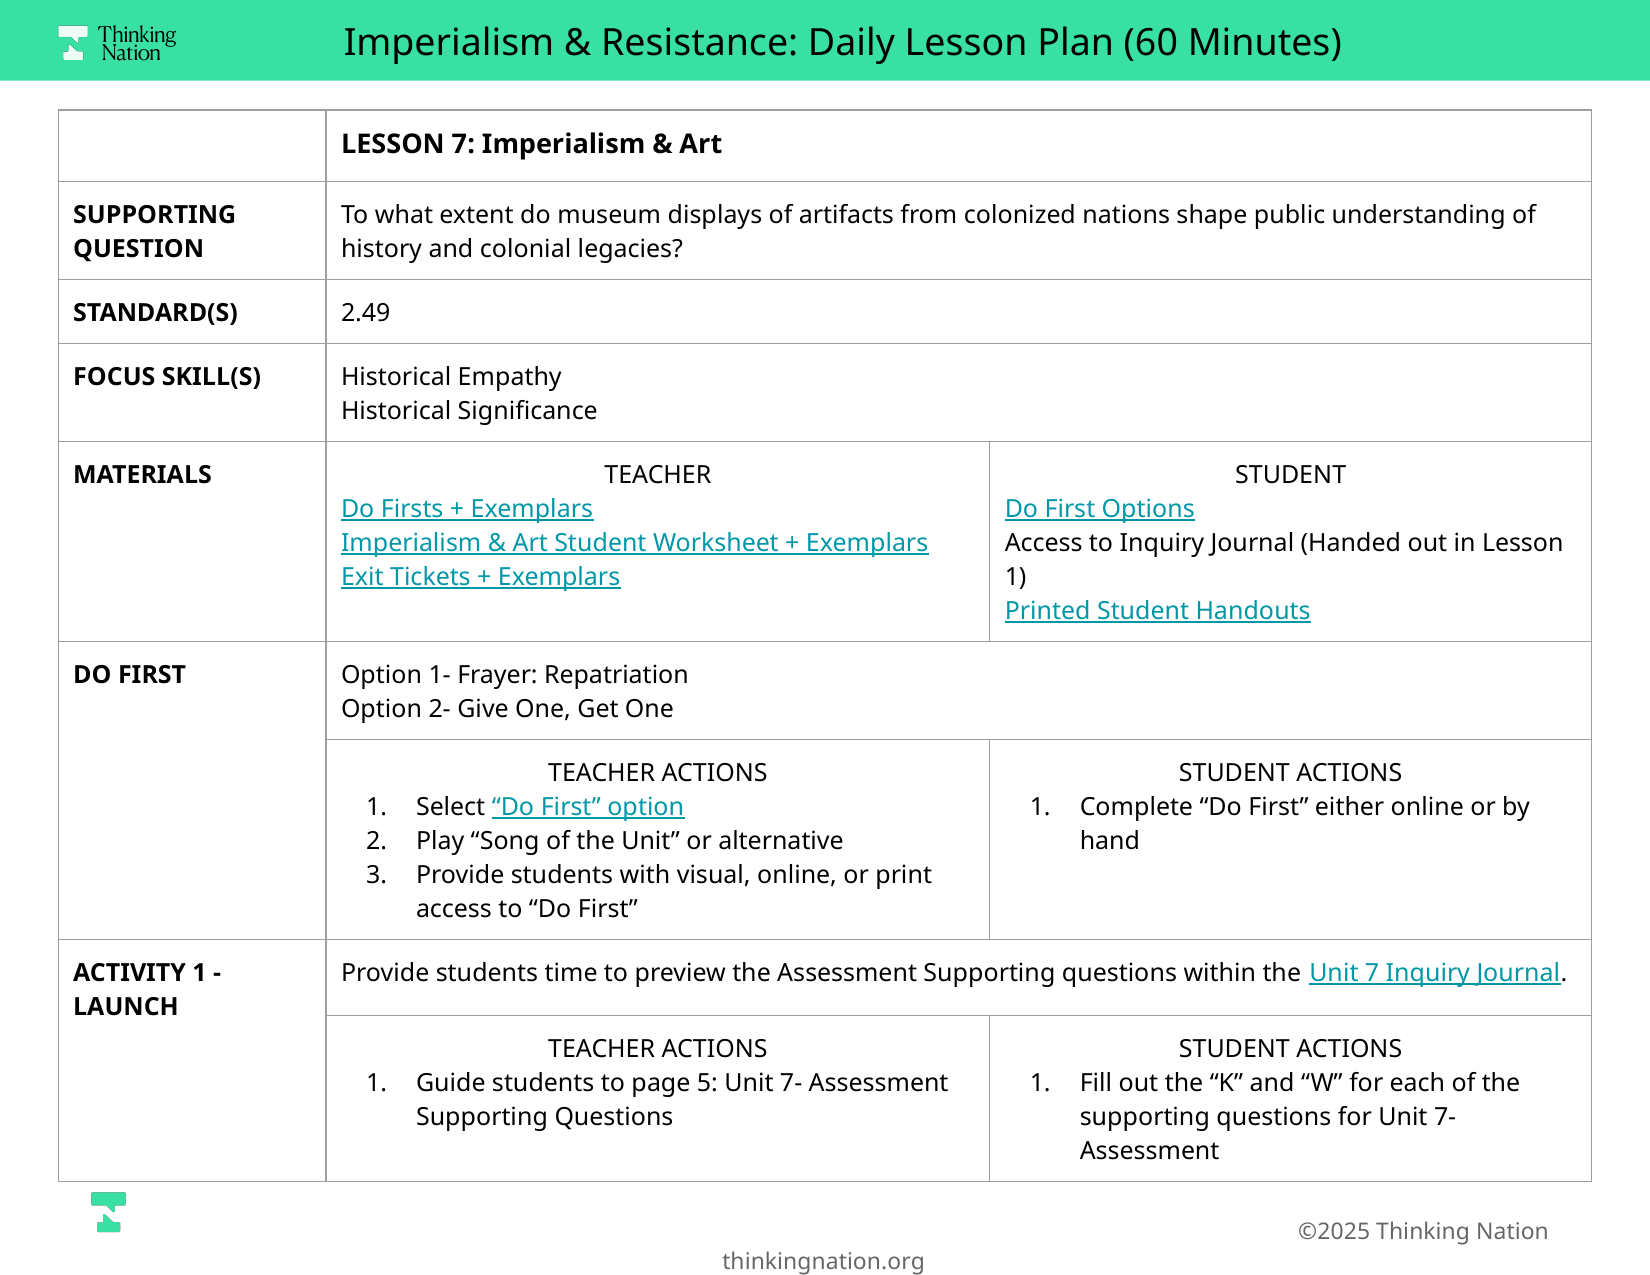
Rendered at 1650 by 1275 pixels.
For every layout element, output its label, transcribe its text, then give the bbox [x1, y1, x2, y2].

table_cell STANDARD(S) [59, 280, 325, 343]
table_cell 2.49 [327, 280, 1591, 343]
table_cell SUPPORTING QUESTION [59, 182, 325, 279]
table_cell ACTIVITY 1 - LAUNCH [59, 940, 325, 1181]
table_header [59, 111, 325, 181]
picture [80, 1184, 136, 1240]
text_box Imperialism & Resistance: Daily Lesson Plan (60 Minutes) [0, 0, 1650, 81]
table_header LESSON 7: Imperialism & Art [327, 111, 1591, 181]
picture [45, 14, 180, 85]
table_cell TEACHER ACTIONS Select “Do First” option Play “Song of the Unit” or alternative Provide students with visual, online, or print access to “Do First” [327, 740, 989, 939]
table_cell MATERIALS [59, 442, 325, 641]
table_cell STUDENT ACTIONS Complete “Do First” either online or by hand [990, 740, 1591, 939]
table_cell Provide students time to preview the Assessment Supporting questions within the Unit 7 Inquiry Journal. [327, 940, 1591, 1015]
table_cell TEACHER Do Firsts + Exemplars Imperialism & Art Student Worksheet + Exemplars Exit Tickets + Exemplars [327, 442, 989, 641]
table_cell TEACHER ACTIONS Guide students to page 5: Unit 7- Assessment Supporting Questions [327, 1016, 989, 1181]
table_cell FOCUS SKILL(S) [59, 344, 325, 441]
table_cell DO FIRST [59, 642, 325, 939]
table_cell Historical Empathy Historical Significance [327, 344, 1591, 441]
table_cell To what extent do museum displays of artifacts from colonized nations shape public understanding of history and colonial legacies? [327, 182, 1591, 279]
table_cell STUDENT ACTIONS Fill out the “K” and “W” for each of the supporting questions for Unit 7- Assessment [990, 1016, 1591, 1181]
table_cell Option 1- Frayer: Repatriation Option 2- Give One, Get One [327, 642, 1591, 739]
table_cell STUDENT Do First Options Access to Inquiry Journal (Handed out in Lesson 1) Printed Student Handouts [990, 442, 1591, 641]
text_box ©2025 Thinking Nation [1174, 1200, 1566, 1240]
text_box thinkingnation.org [628, 1231, 1020, 1271]
